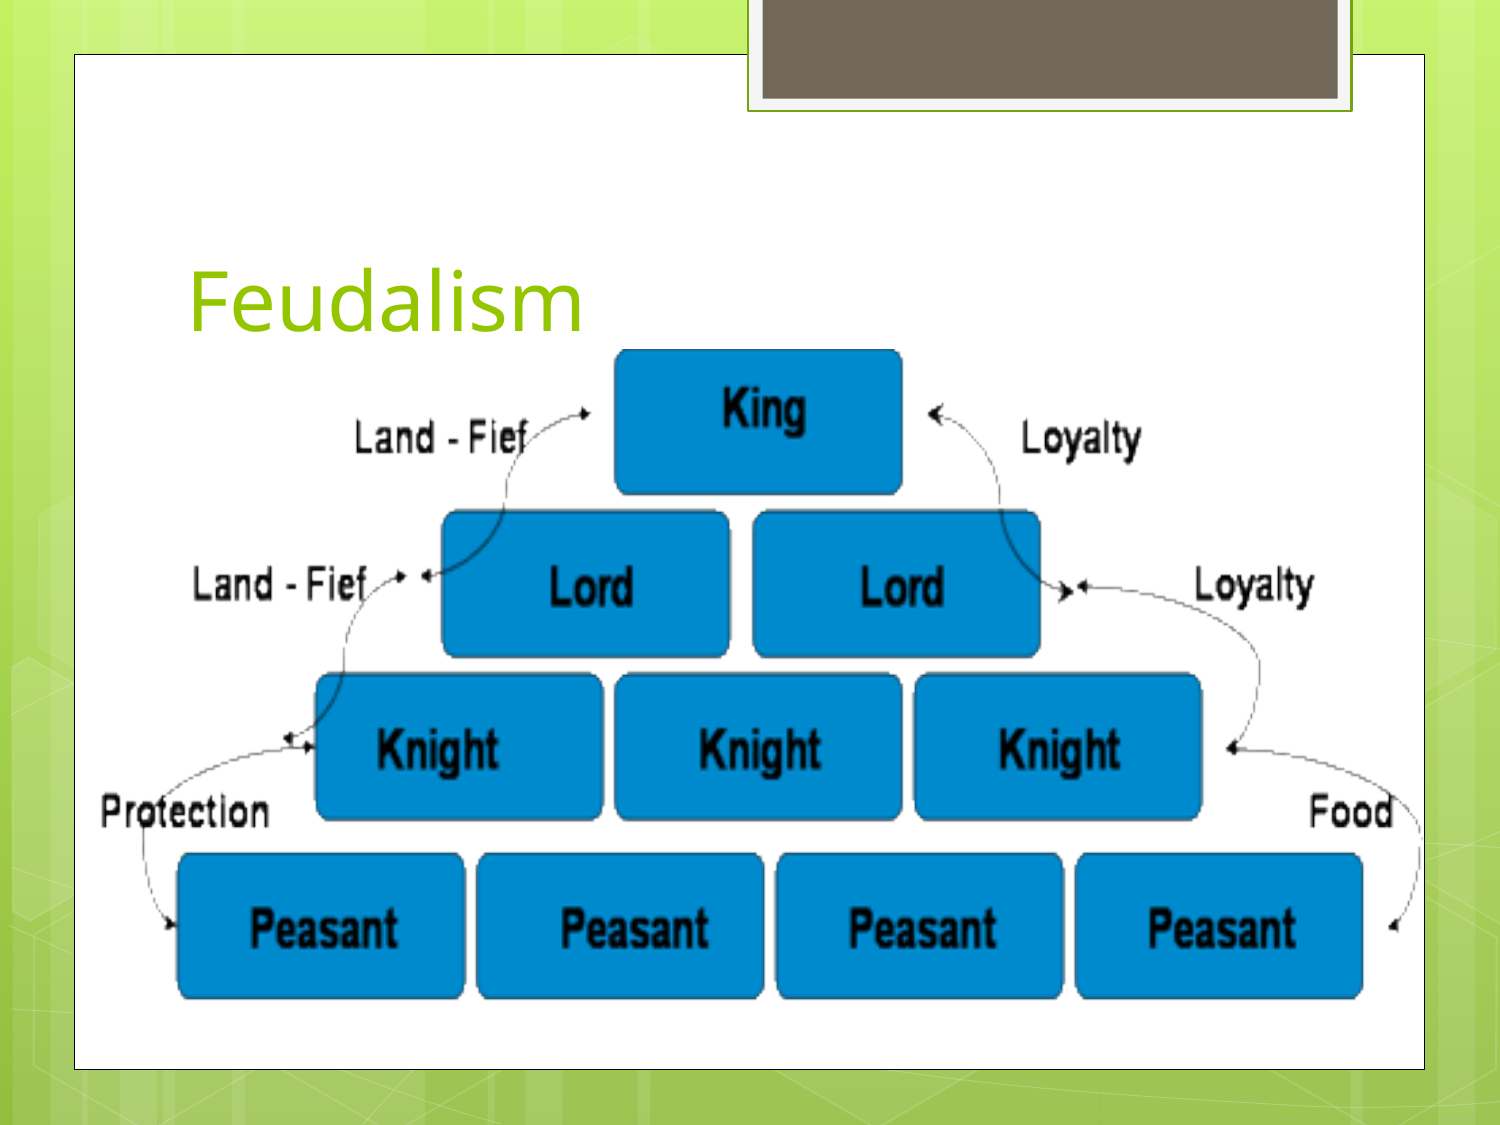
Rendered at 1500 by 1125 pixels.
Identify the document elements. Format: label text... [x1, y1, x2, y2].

picture [85, 349, 1492, 1005]
title Feudalism [171, 168, 1324, 348]
